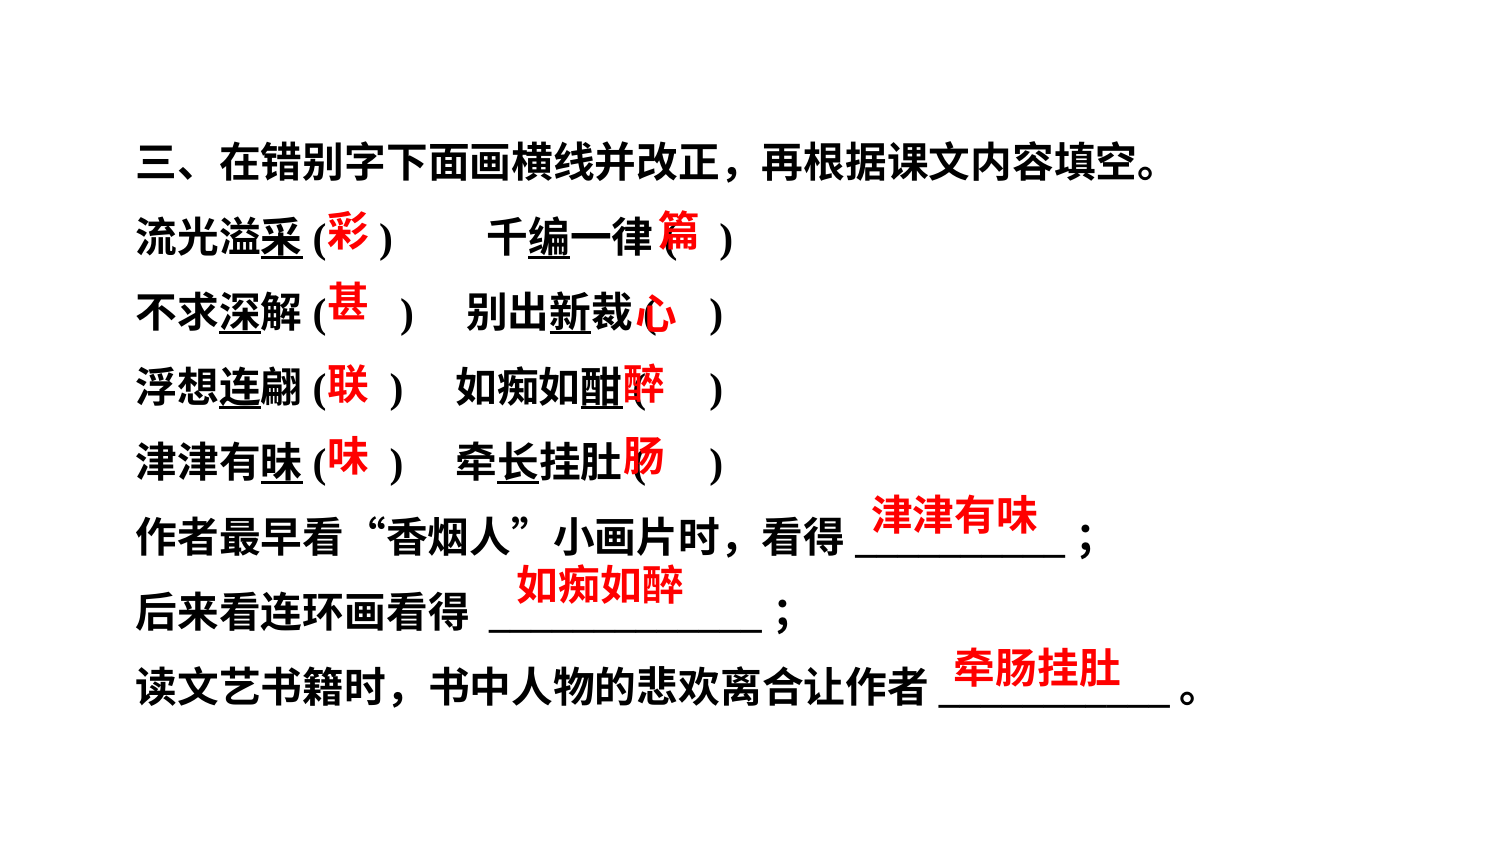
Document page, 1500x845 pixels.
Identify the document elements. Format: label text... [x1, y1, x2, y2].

text_box 味 [313, 422, 385, 487]
text_box 篇 [643, 197, 716, 263]
text_box 醉 [608, 351, 680, 416]
text_box 如痴如醉 [502, 551, 699, 617]
text_box 肠 [608, 422, 680, 487]
text_box 联 [313, 351, 385, 416]
text_box 甚 [313, 268, 385, 334]
text_box 三、在错别字下面画横线并改正，再根据课文内容填空。 流光溢采( ) 千编一律( ) 不求深解( ) 别出新裁( ) 浮想连翩( ) 如痴如酣( ) 津津有昧( ) 牵长挂肚( ) 作者最早看“香烟人”小画片时，看得__________； 后来看连环画看得 _____________； 读文艺书籍时，书中人物的悲欢离合让作者___________。 [76, 103, 1306, 718]
text_box 牵肠挂肚 [939, 634, 1136, 700]
text_box 心 [620, 280, 692, 345]
text_box 彩 [313, 197, 385, 263]
text_box 津津有味 [856, 481, 1054, 546]
